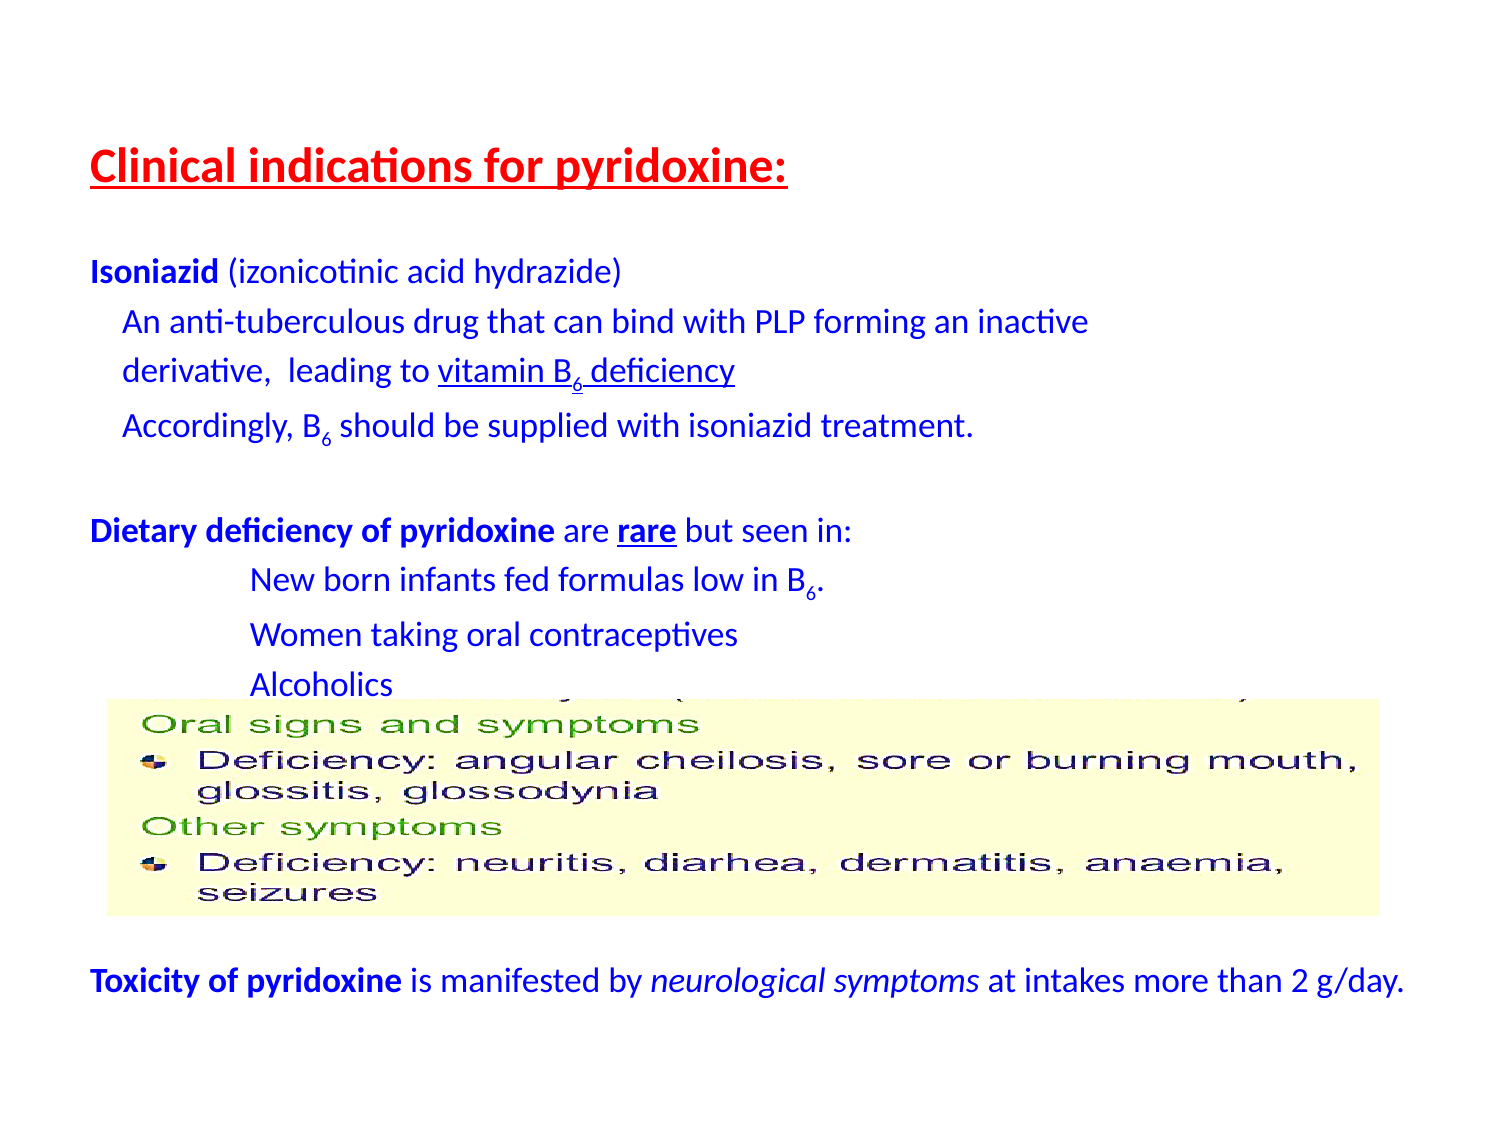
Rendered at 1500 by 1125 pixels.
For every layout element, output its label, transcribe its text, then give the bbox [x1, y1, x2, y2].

list Clinical indications for pyridoxine: Isoniazid (izonicotinic acid hydrazide) An anti-tuberculous drug that can bind with PLP forming an inactive derivative, leading to vitamin B6 deficiency Accordingly, B6 should be supplied with isoniazid treatment. Dietary deficiency of pyridoxine are rare but seen in: New born infants fed formulas low in B6. Women taking oral contraceptives Alcoholics Toxicity of pyridoxine is manifested by neurological symptoms at intakes more than 2 g/day. [75, 125, 1425, 1050]
picture [106, 699, 1380, 917]
